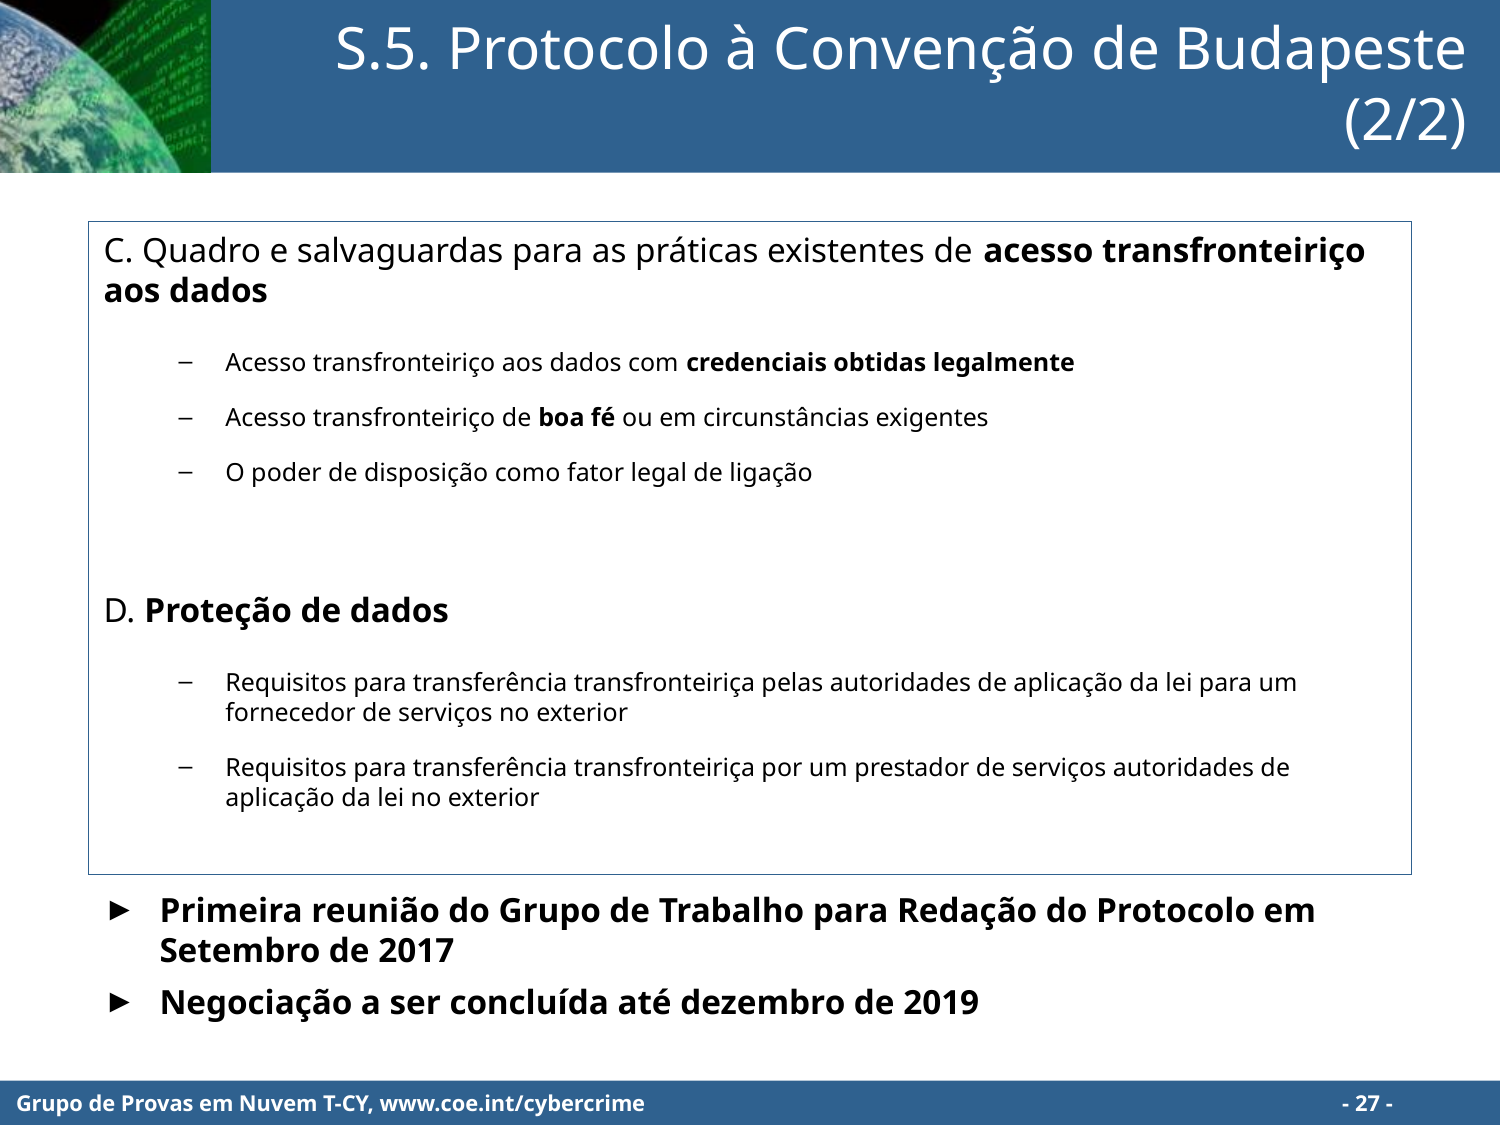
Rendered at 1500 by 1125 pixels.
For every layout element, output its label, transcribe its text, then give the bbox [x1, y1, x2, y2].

list C. Quadro e salvaguardas para as práticas existentes de acesso transfronteiriço aos dados Acesso transfronteiriço aos dados com credenciais obtidas legalmente Acesso transfronteiriço de boa fé ou em circunstâncias exigentes O poder de disposição como fator legal de ligação D. Proteção de dados Requisitos para transferência transfronteiriça pelas autoridades de aplicação da lei para um fornecedor de serviços no exterior Requisitos para transferência transfronteiriça por um prestador de serviços autoridades de aplicação da lei no exterior [88, 221, 1412, 875]
text_box Primeira reunião do Grupo de Trabalho para Redação do Protocolo em Setembro de 2017 Negociação a ser concluída até dezembro de 2019 [88, 881, 1412, 1029]
picture [0, 0, 212, 173]
text_box [214, 0, 1500, 175]
text_box S.5. Protocolo à Convenção de Budapeste (2/2) [230, 4, 1483, 160]
text_box Grupo de Provas em Nuvem T-CY, www.coe.int/cybercrime - 27 - [1, 1082, 1500, 1125]
text_box [0, 1079, 1500, 1125]
